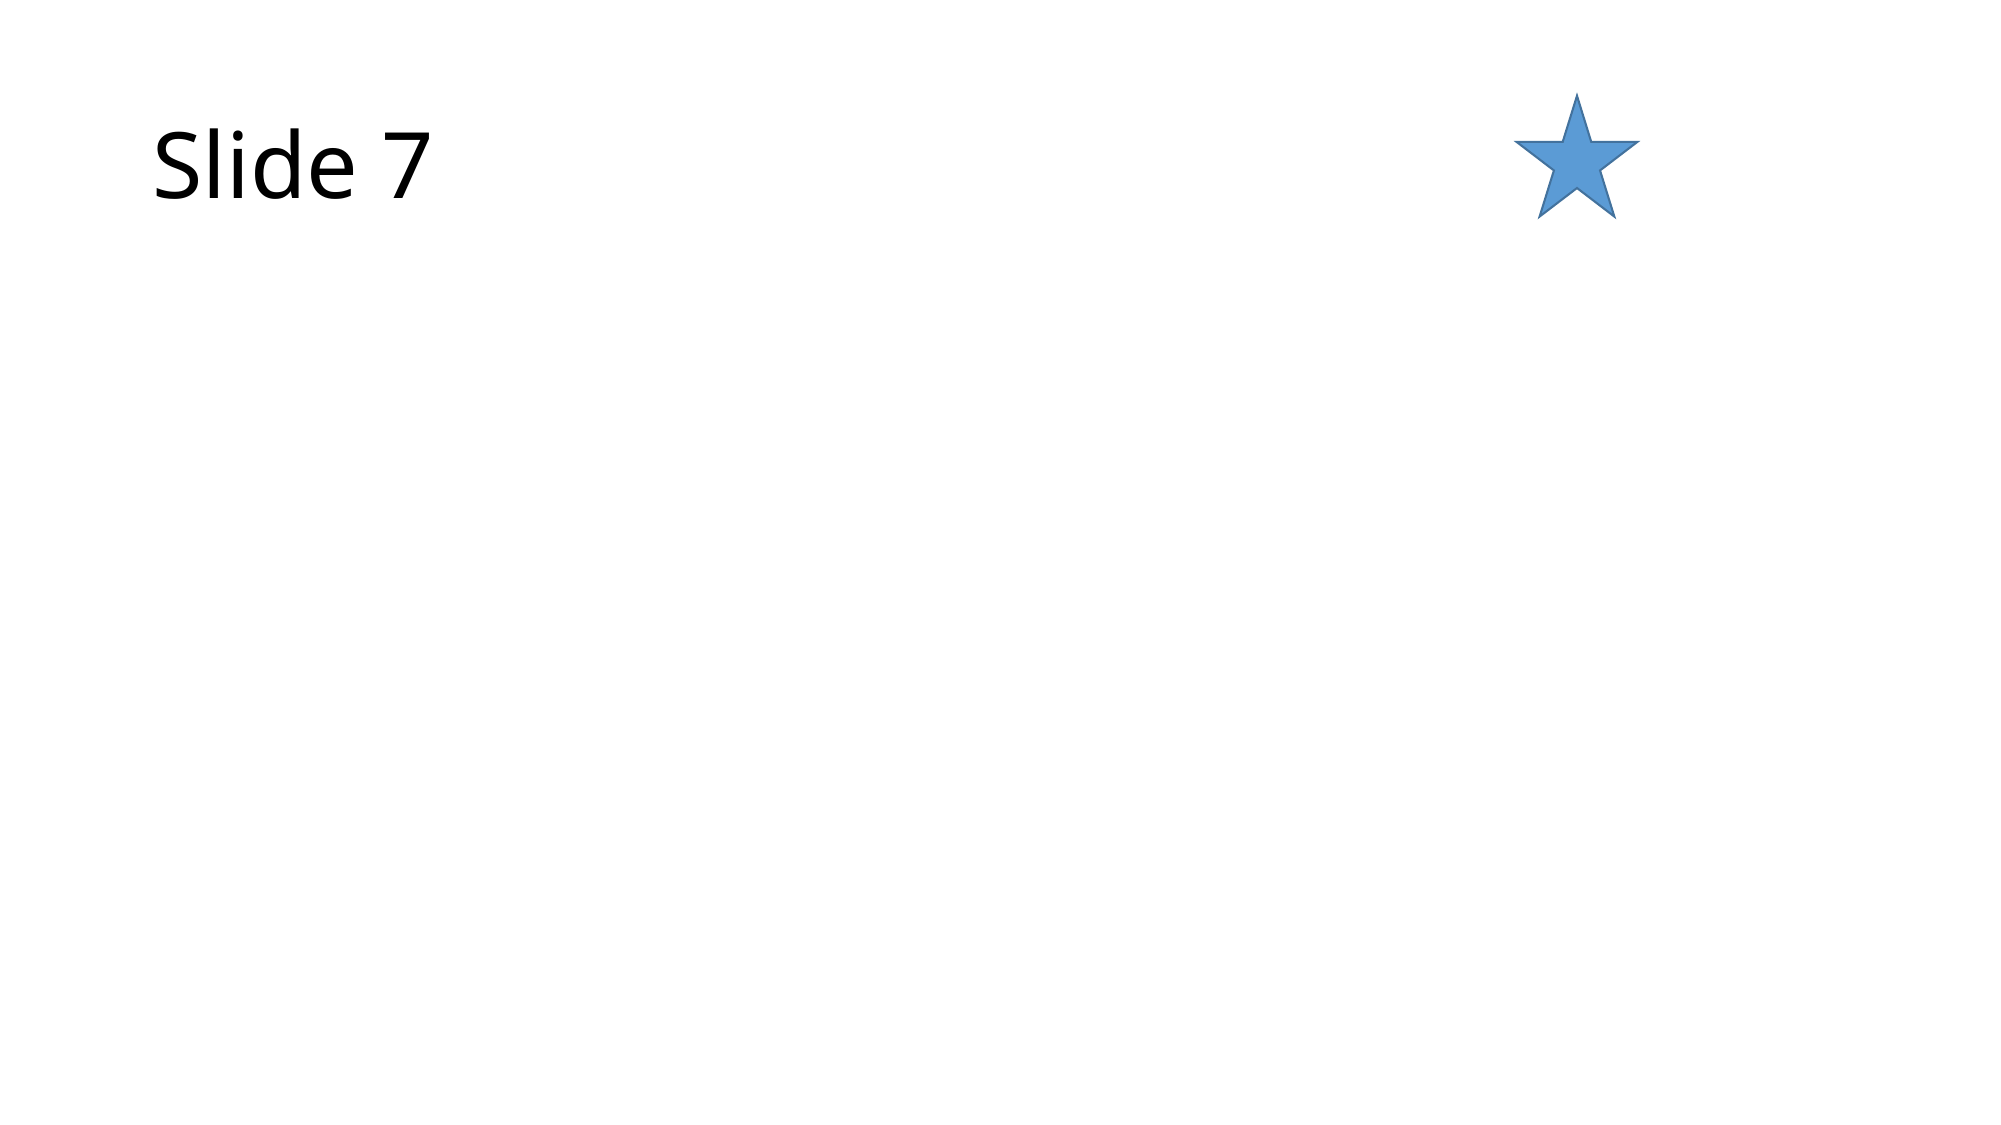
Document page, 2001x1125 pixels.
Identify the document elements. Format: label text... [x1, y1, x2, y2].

title Slide 7 [137, 59, 1863, 278]
text_box [1513, 92, 1641, 220]
